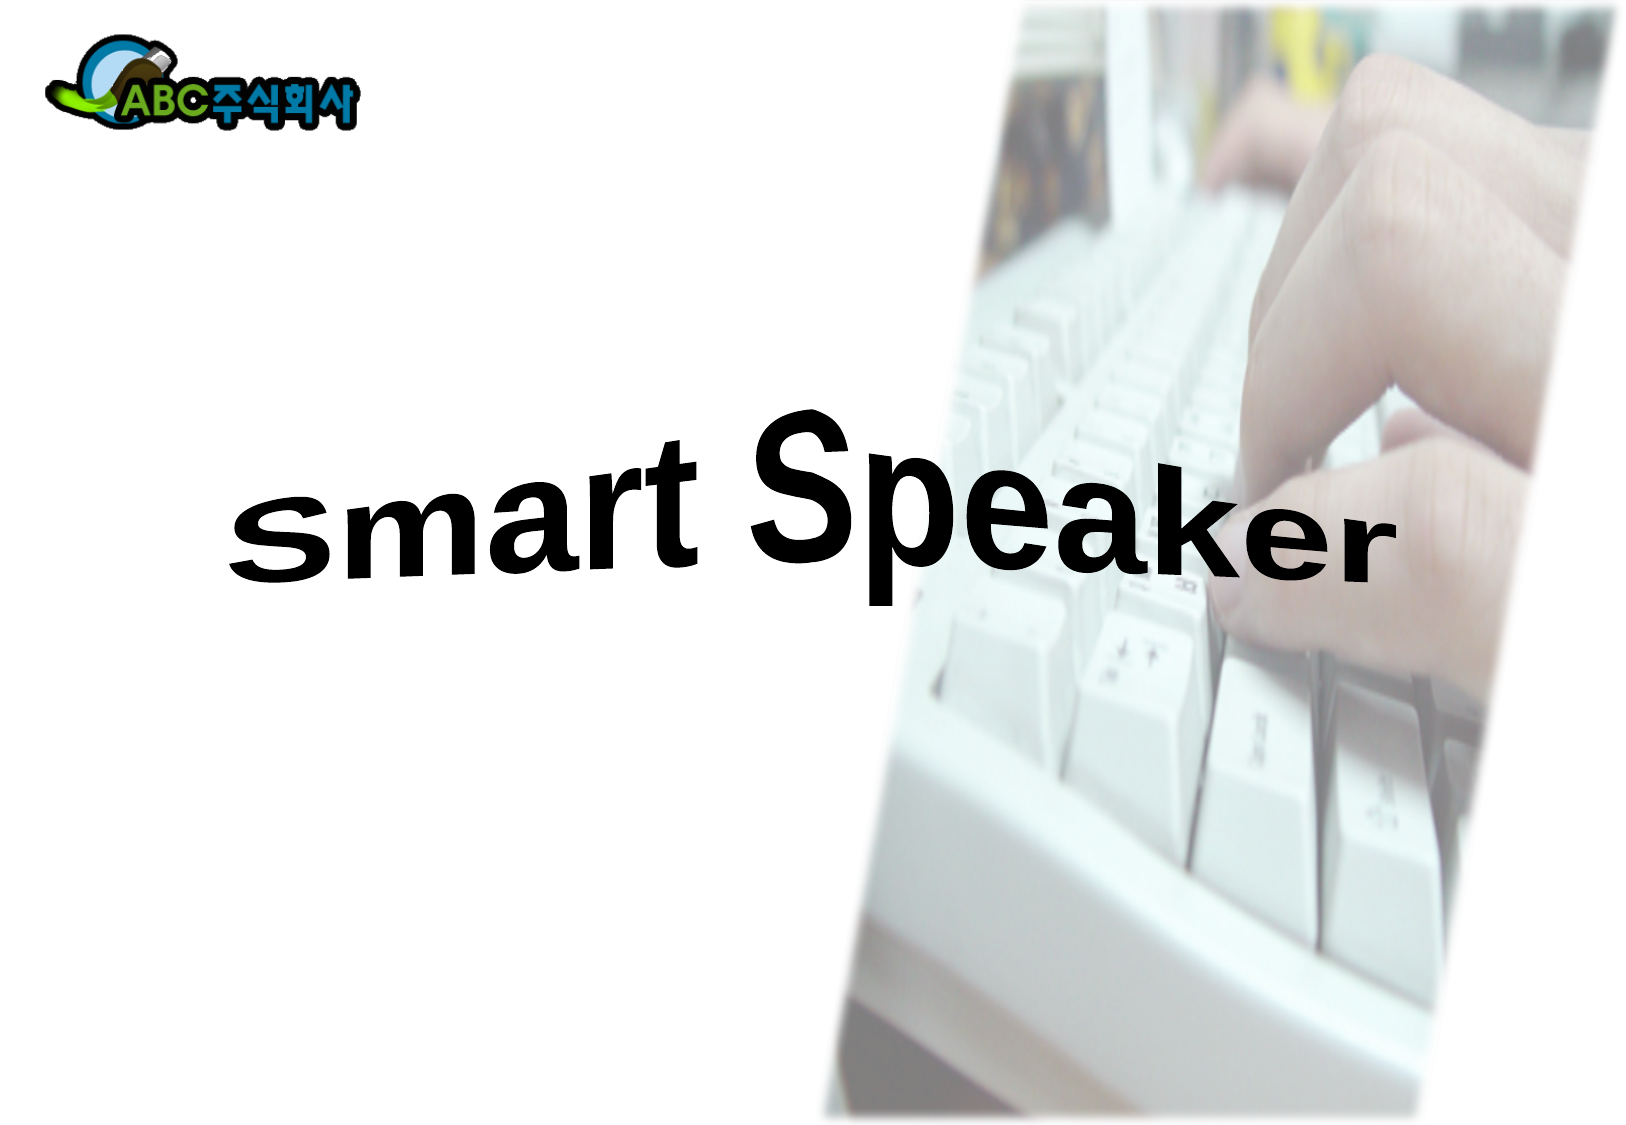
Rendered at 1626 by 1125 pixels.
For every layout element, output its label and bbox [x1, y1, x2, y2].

picture [31, 24, 370, 138]
text_box [834, 15, 1606, 1109]
